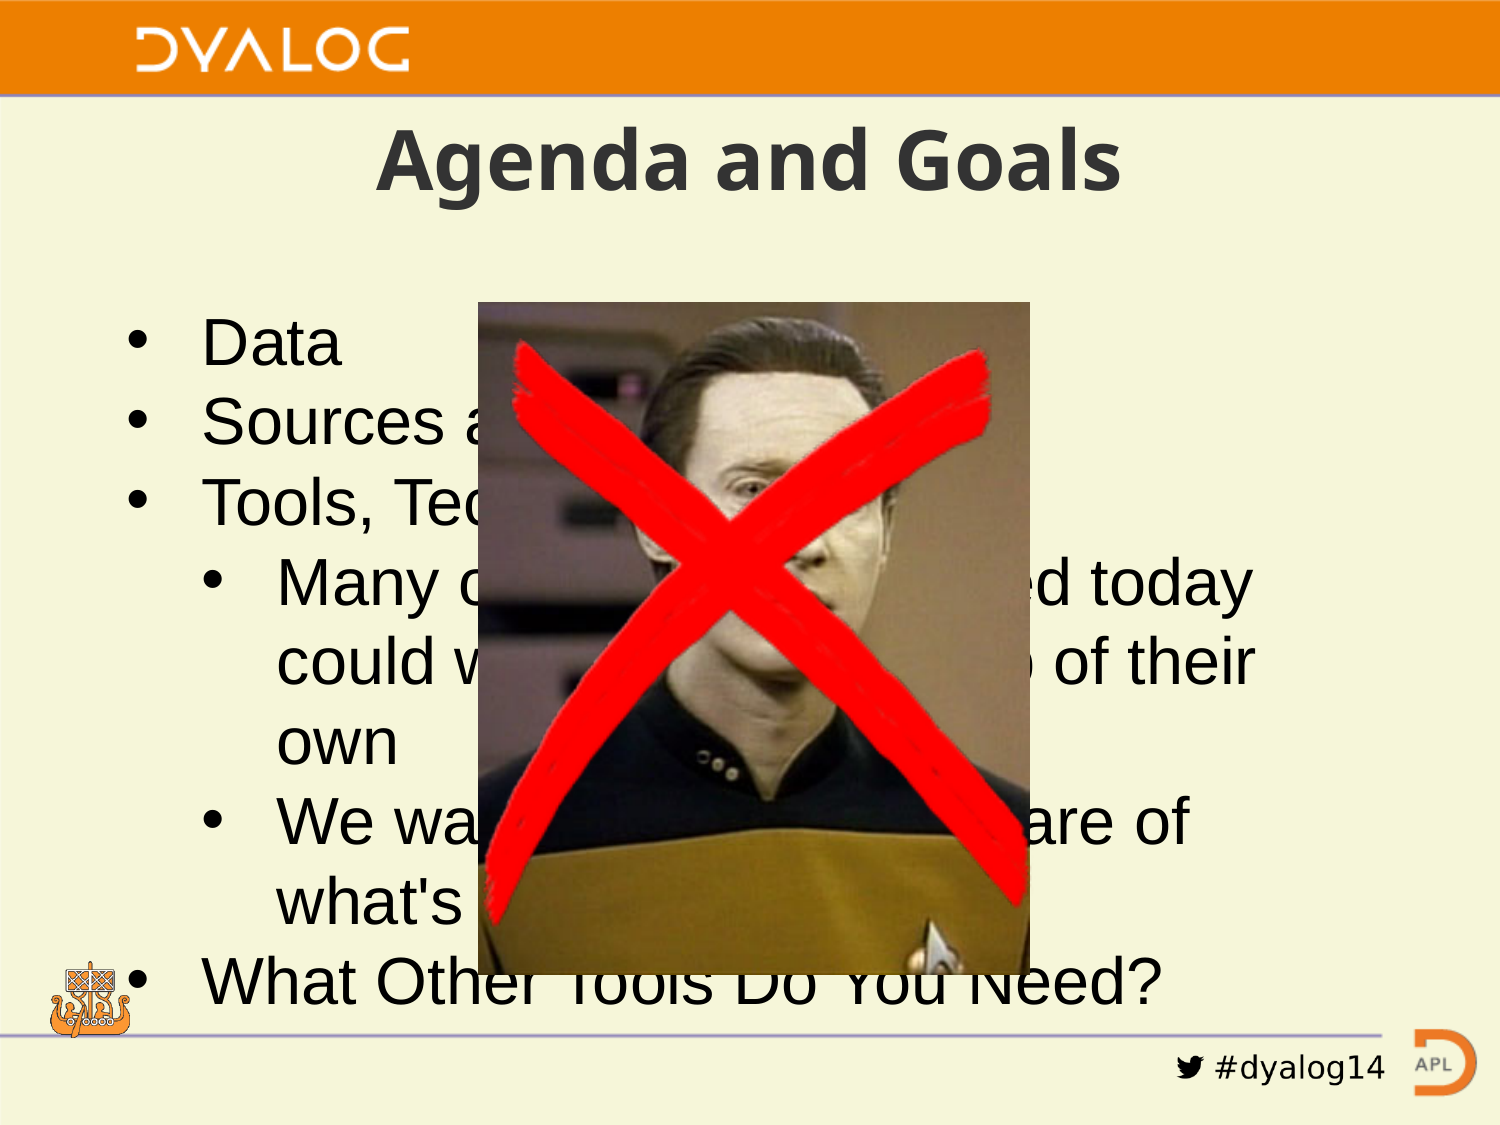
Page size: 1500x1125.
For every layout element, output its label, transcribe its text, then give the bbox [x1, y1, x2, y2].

subtitle Data Sources and Formats Tools, Techniques, and Tips Many of the topics covered today could warrant a workshop of their own We want to make you aware of what's available What Other Tools Do You Need? [112, 291, 1388, 1000]
title Agenda and Goals [112, 99, 1388, 268]
picture [0, 0, 1500, 1125]
